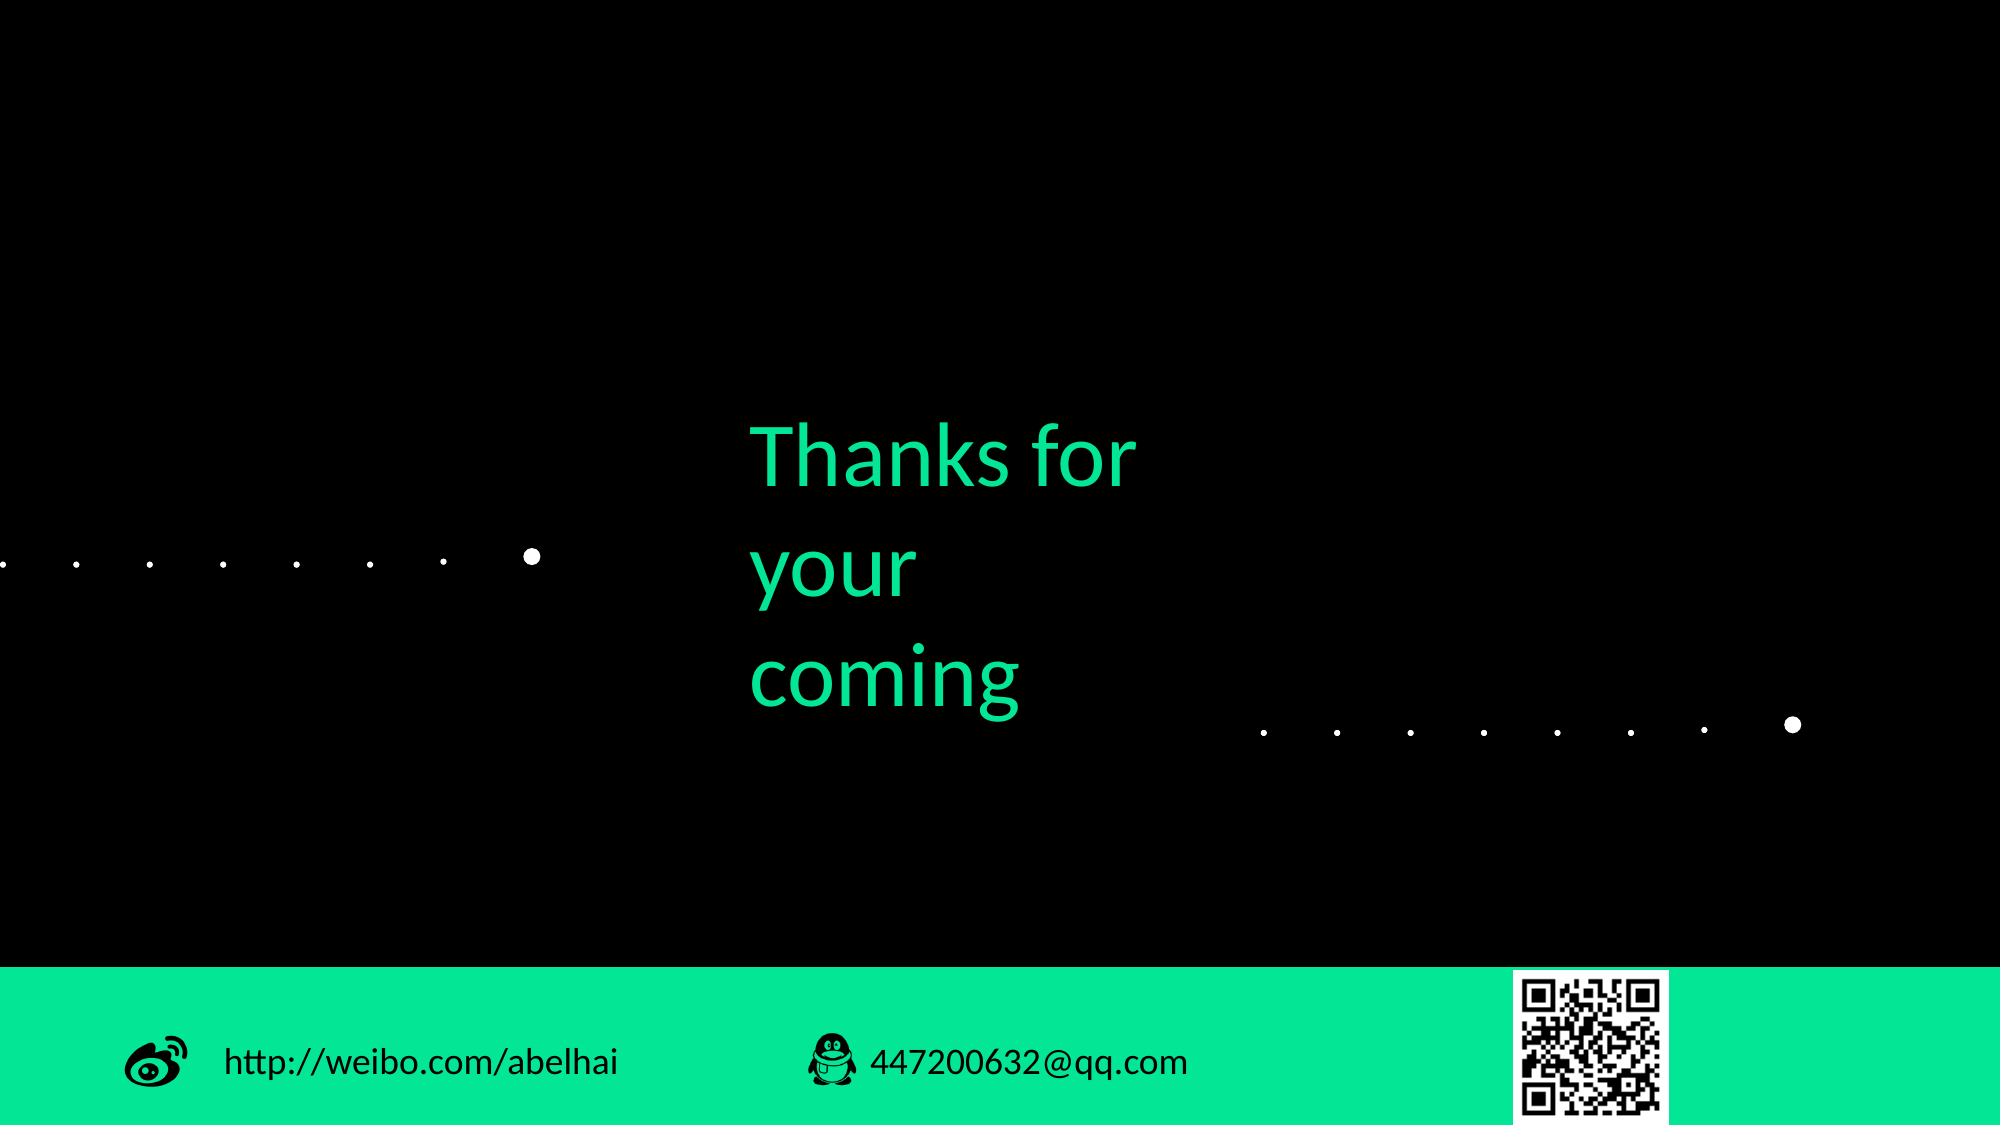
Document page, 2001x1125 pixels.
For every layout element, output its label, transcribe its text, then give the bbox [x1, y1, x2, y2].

text_box [0, 966, 2000, 1125]
text_box [1783, 715, 1803, 735]
picture [801, 1029, 863, 1091]
text_box 447200632@qq.com [863, 1030, 1223, 1090]
text_box Thanks for your coming [734, 387, 1184, 733]
picture [1513, 970, 1669, 1125]
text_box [1260, 726, 1708, 736]
picture [123, 1027, 189, 1093]
text_box [522, 546, 542, 567]
text_box http://weibo.com/abelhai [209, 1030, 666, 1090]
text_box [0, 558, 447, 568]
